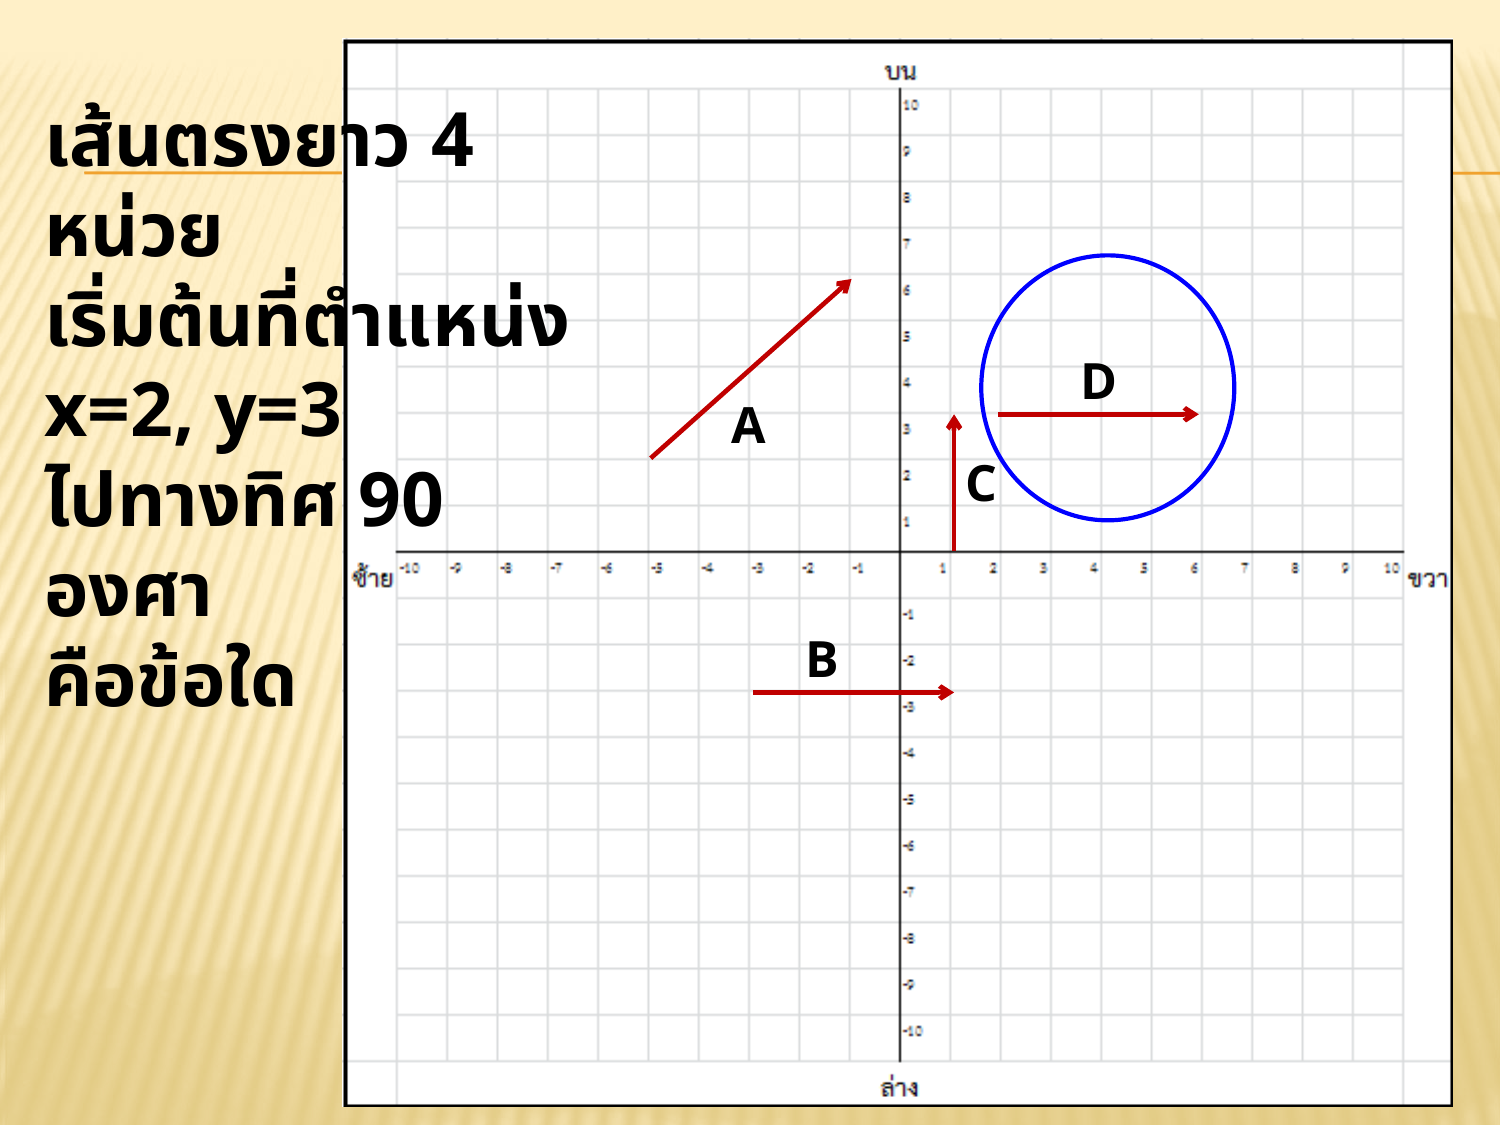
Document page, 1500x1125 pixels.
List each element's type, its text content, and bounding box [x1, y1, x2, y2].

text_box เส้นตรงยาว 4 หน่วย เริ่มต้นที่ตำแหน่ง x=2, y=3 ไปทางทิศ 90 องศา คือข้อใด [29, 83, 332, 729]
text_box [650, 278, 852, 459]
picture [341, 38, 1453, 1107]
